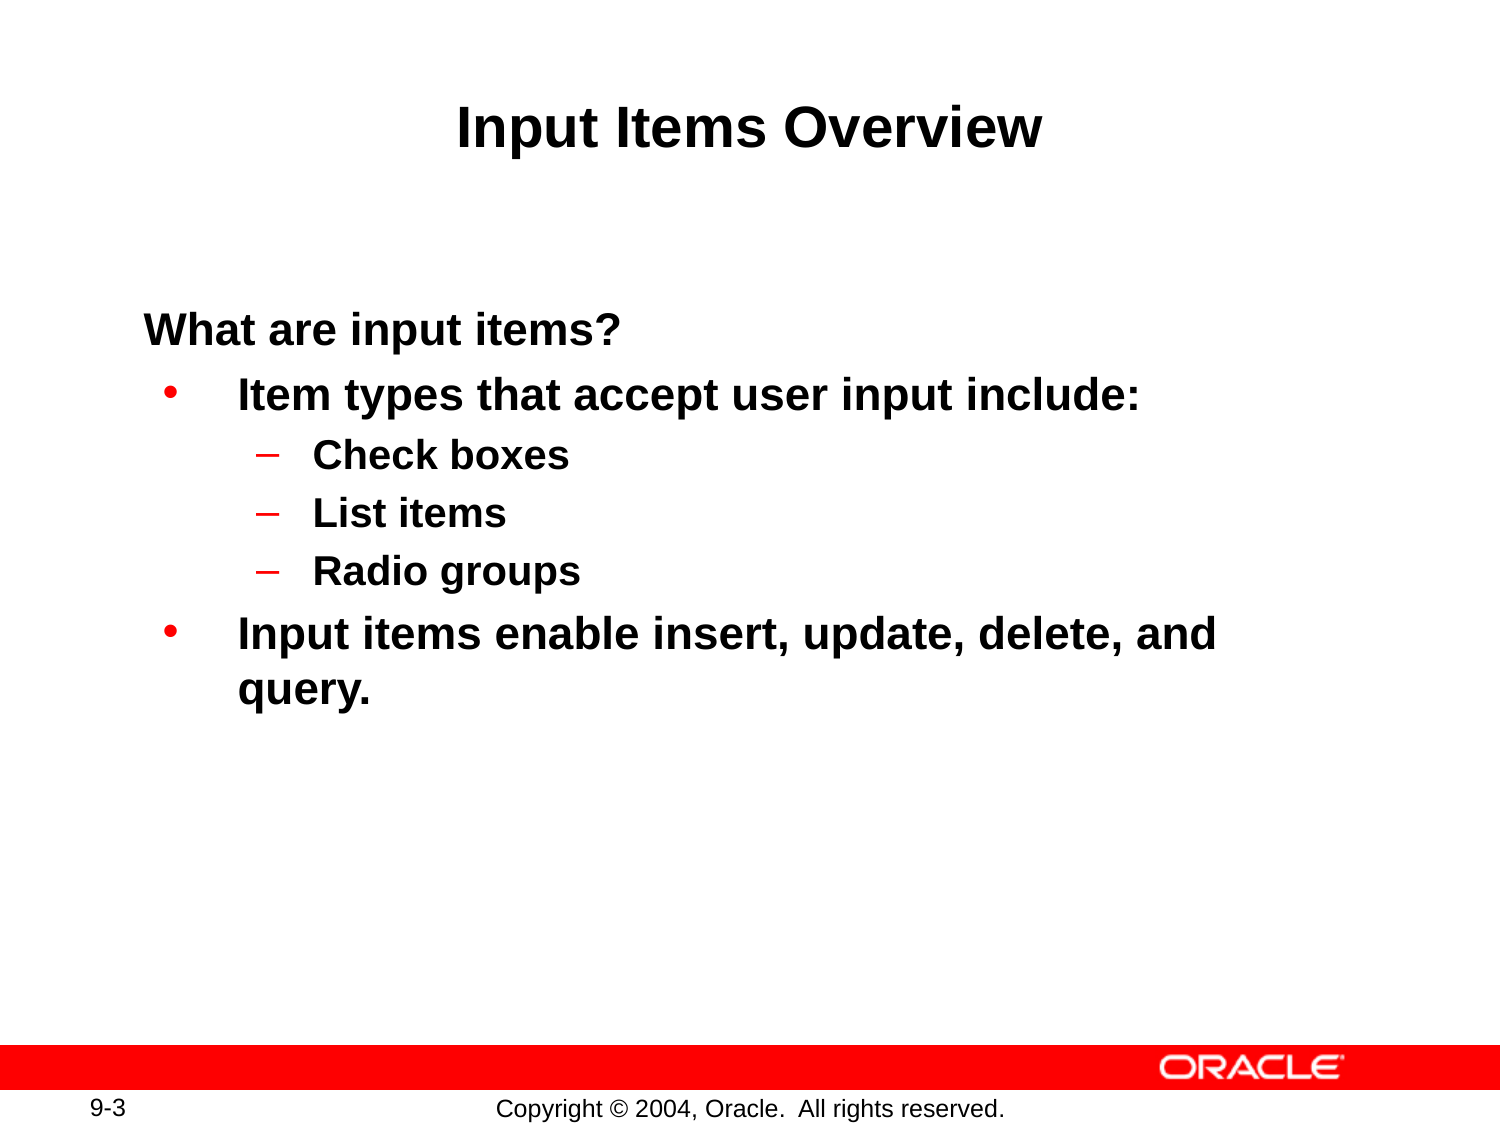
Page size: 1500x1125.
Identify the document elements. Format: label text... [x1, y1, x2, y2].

list What are input items? Item types that accept user input include: Check boxes List items Radio groups Input items enable insert, update, delete, and query. [141, 297, 1351, 724]
title Input Items Overview [149, 87, 1351, 232]
